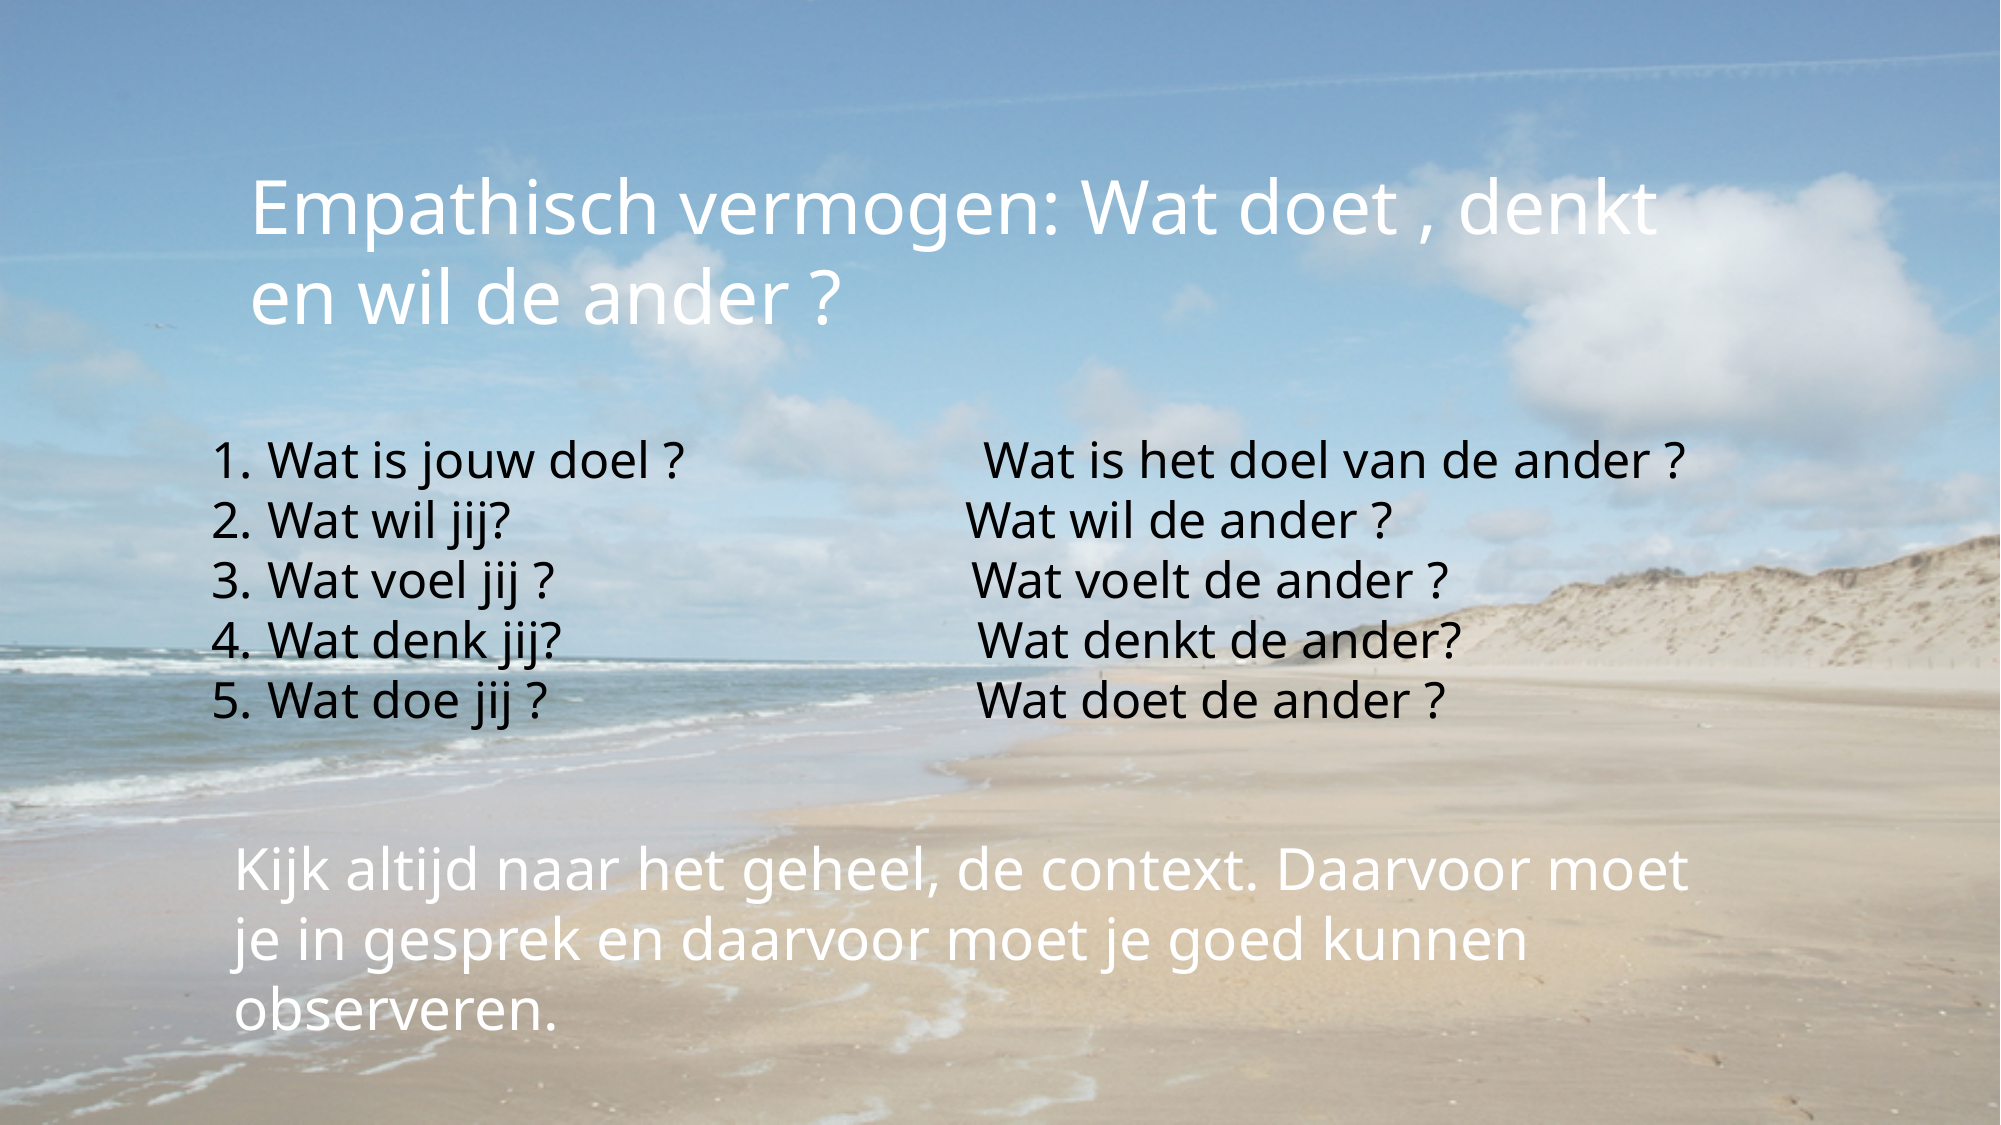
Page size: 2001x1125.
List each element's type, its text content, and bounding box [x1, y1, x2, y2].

text_box Empathisch vermogen: Wat doet , denkt en wil de ander ? [235, 151, 1758, 347]
text_box Kijk altijd naar het geheel, de context. Daarvoor moet je in gesprek en daarvoor moet je goed kunnen observeren. [218, 825, 1744, 1050]
text_box Wat is jouw doel ? Wat is het doel van de ander ? Wat wil jij? Wat wil de ander ? Wat voel jij ? Wat voelt de ander ? Wat denk jij? Wat denkt de ander? Wat doe jij ? Wat doet de ander ? [196, 421, 1758, 737]
